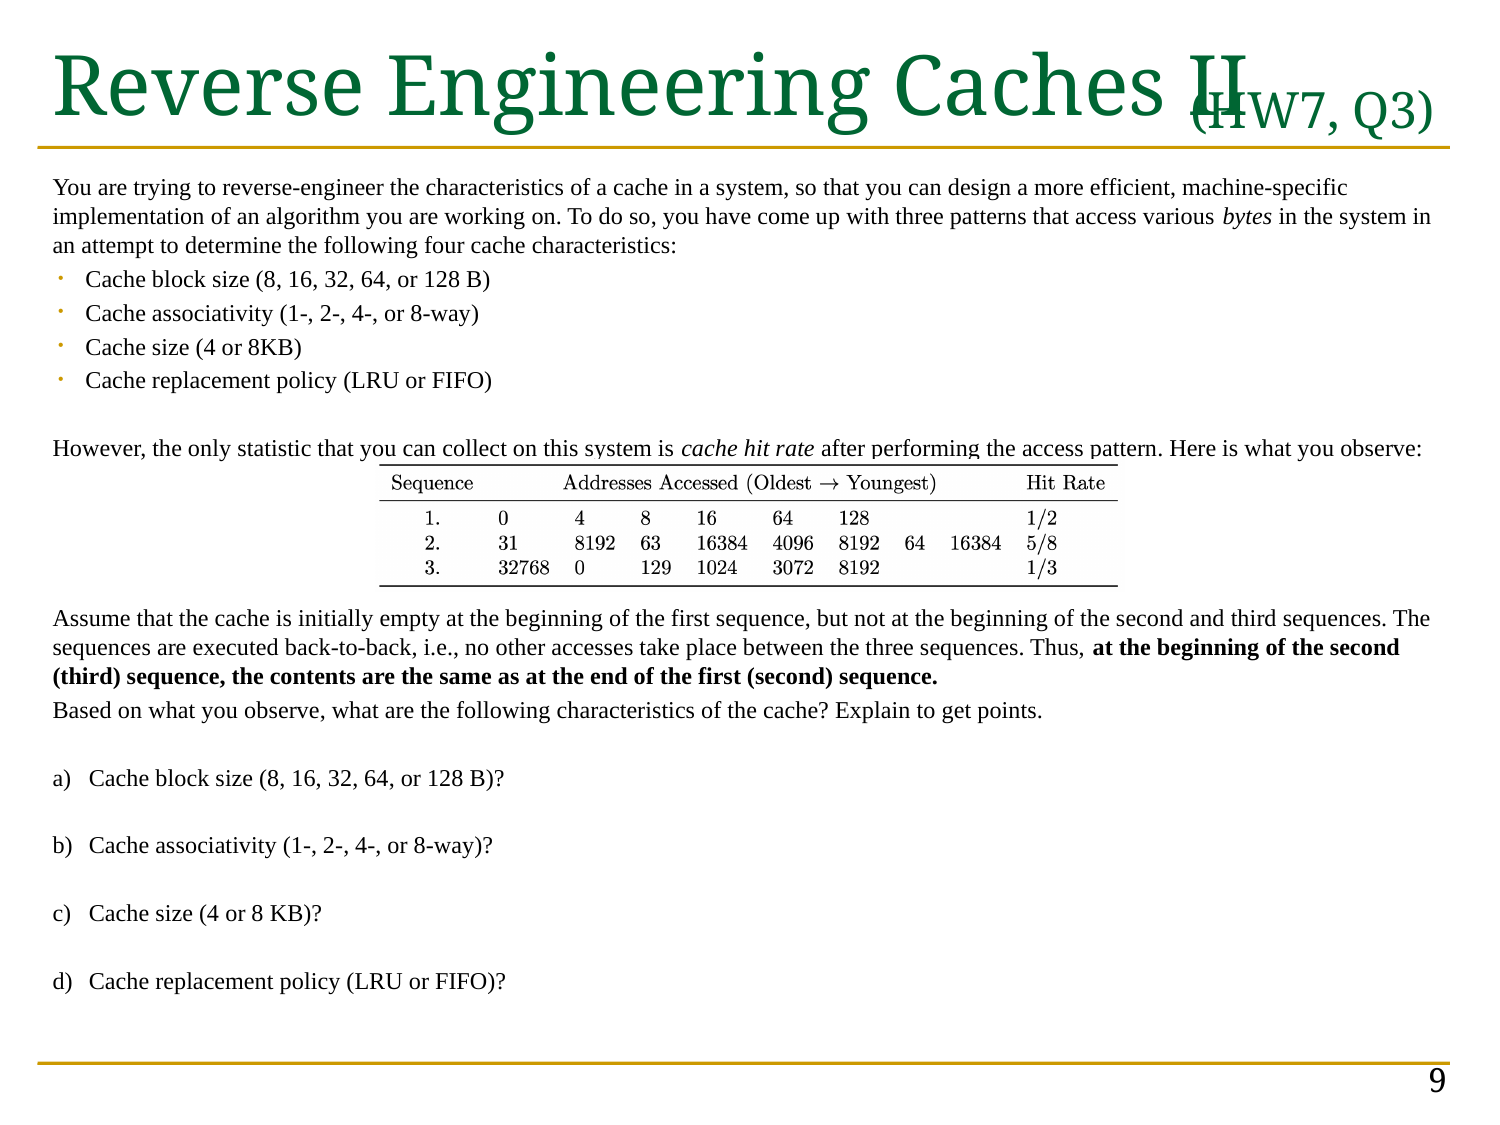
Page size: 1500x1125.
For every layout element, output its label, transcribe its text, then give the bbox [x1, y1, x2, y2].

slide_number 9 [1111, 1036, 1462, 1112]
picture [374, 459, 1126, 593]
title Reverse Engineering Caches II [37, 24, 1450, 148]
list You are trying to reverse-engineer the characteristics of a cache in a system, so that you can design a more efficient, machine-specific implementation of an algorithm you are working on. To do so, you have come up with three patterns that access various bytes in the system in an attempt to determine the following four cache characteristics: Cache block size (8, 16, 32, 64, or 128 B) Cache associativity (1-, 2-, 4-, or 8-way) Cache size (4 or 8KB) Cache replacement policy (LRU or FIFO) However, the only statistic that you can collect on this system is cache hit rate after performing the access pattern. Here is what you observe: Assume that the cache is initially empty at the beginning of the first sequence, but not at the beginning of the second and third sequences. The sequences are executed back-to-back, i.e., no other accesses take place between the three sequences. Thus, at the beginning of the second (third) sequence, the contents are the same as at the end of the first (second) sequence. Based on what you observe, what are the following characteristics of the cache? Explain to get points. Cache block size (8, 16, 32, 64, or 128 B)? Cache associativity (1-, 2-, 4-, or 8-way)? Cache size (4 or 8 KB)? Cache replacement policy (LRU or FIFO)? [37, 163, 1450, 1016]
text_box (HW7, Q3) [1149, 71, 1450, 147]
